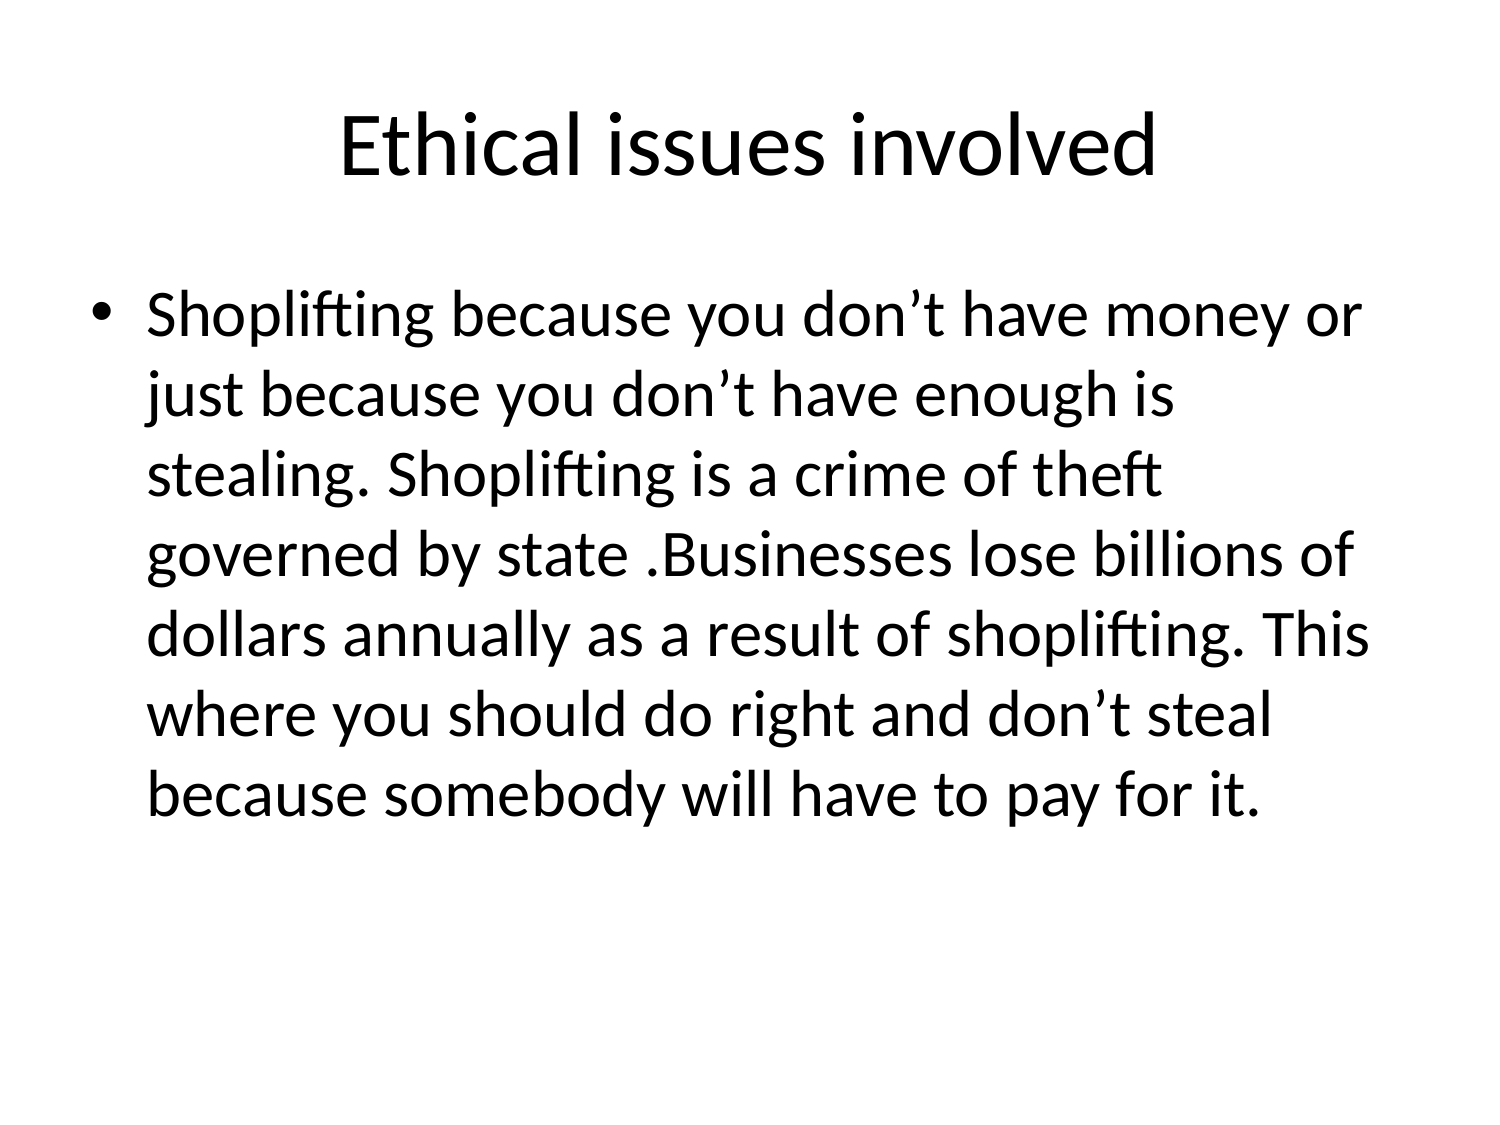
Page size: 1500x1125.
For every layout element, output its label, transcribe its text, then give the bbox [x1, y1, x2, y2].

list Shoplifting because you don’t have money or just because you don’t have enough is stealing. Shoplifting is a crime of theft governed by state .Businesses lose billions of dollars annually as a result of shoplifting. This where you should do right and don’t steal because somebody will have to pay for it. [75, 262, 1425, 1005]
title Ethical issues involved [75, 45, 1425, 233]
